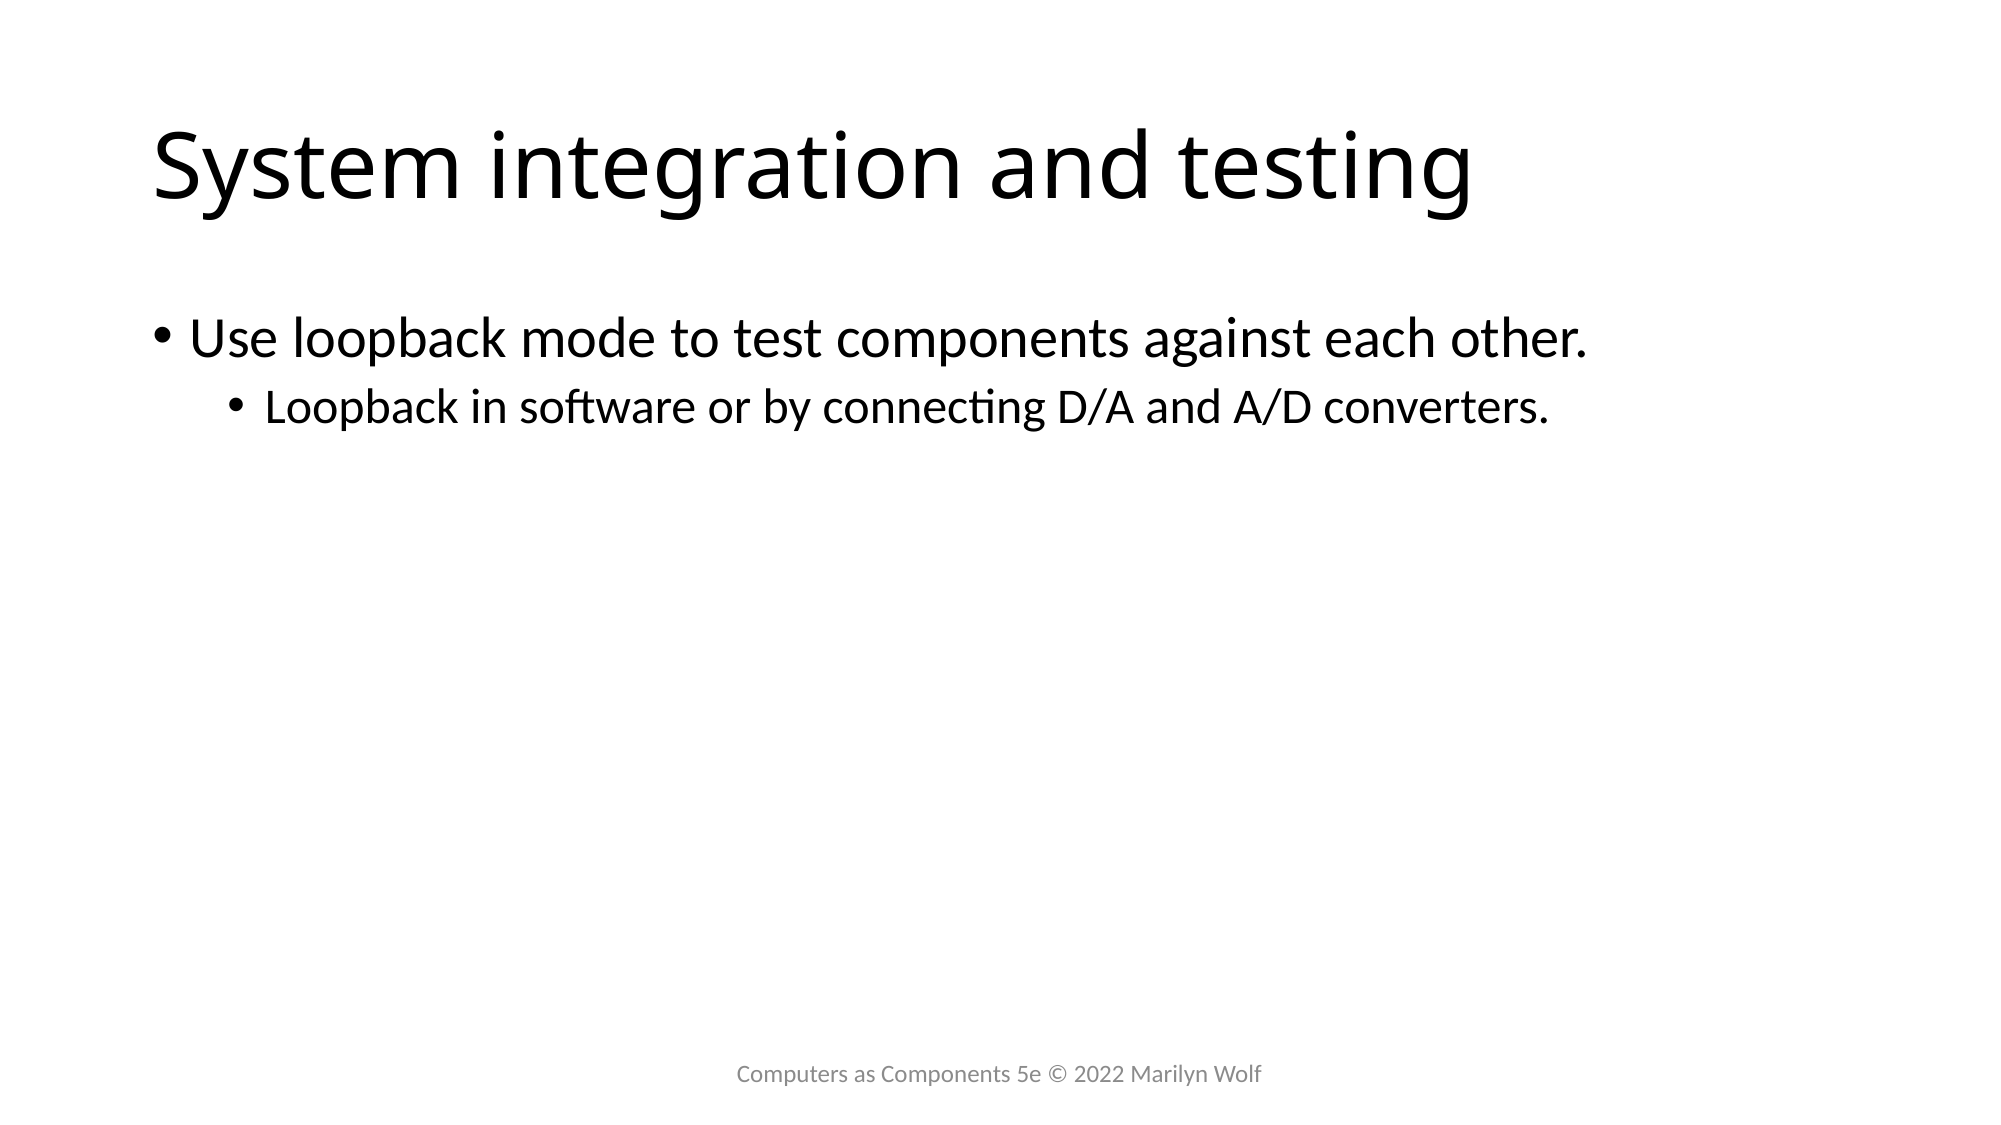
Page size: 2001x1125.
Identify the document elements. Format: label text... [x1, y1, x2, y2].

title System integration and testing [137, 59, 1863, 278]
list Use loopback mode to test components against each other. Loopback in software or by connecting D/A and A/D converters. [137, 299, 1863, 1014]
footer Computers as Components 5e © 2022 Marilyn Wolf [662, 1042, 1338, 1103]
